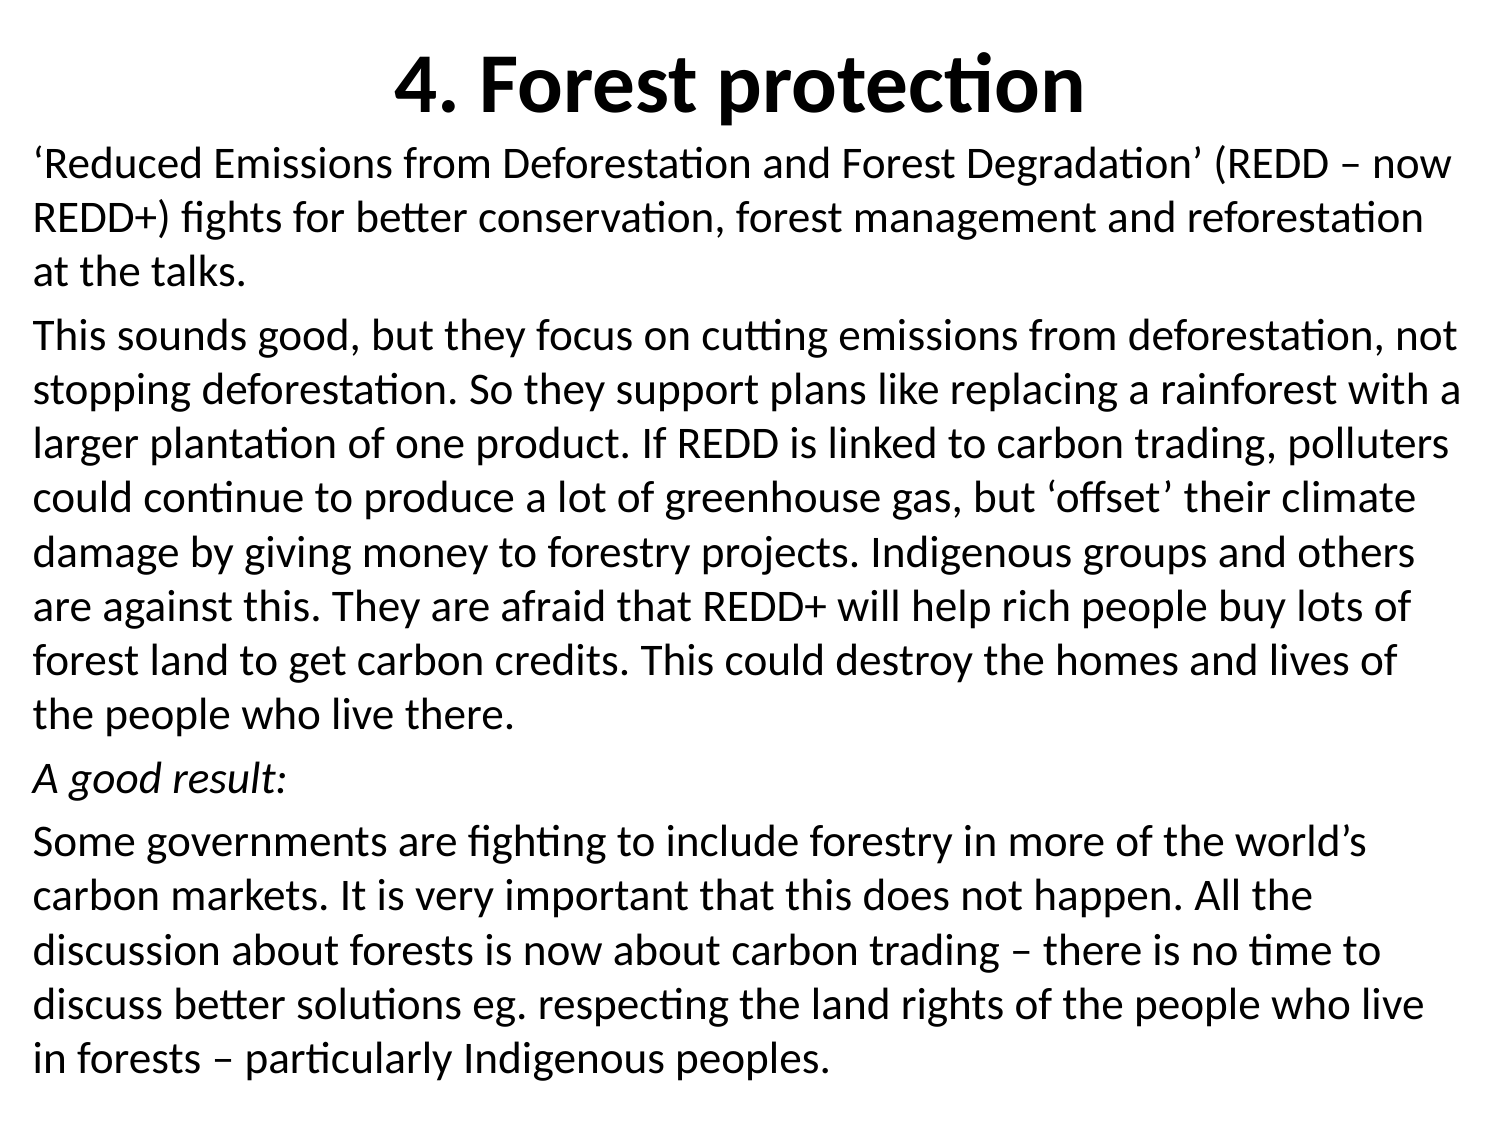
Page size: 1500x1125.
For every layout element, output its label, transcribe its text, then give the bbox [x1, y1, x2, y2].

title 4. Forest protection [75, 19, 1425, 125]
list ‘Reduced Emissions from Deforestation and Forest Degradation’ (REDD – now REDD+) fights for better conservation, forest management and reforestation at the talks. This sounds good, but they focus on cutting emissions from deforestation, not stopping deforestation. So they support plans like replacing a rainforest with a larger plantation of one product. If REDD is linked to carbon trading, polluters could continue to produce a lot of greenhouse gas, but ‘offset’ their climate damage by giving money to forestry projects. Indigenous groups and others are against this. They are afraid that REDD+ will help rich people buy lots of forest land to get carbon credits. This could destroy the homes and lives of the people who live there. A good result: Some governments are fighting to include forestry in more of the world’s carbon markets. It is very important that this does not happen. All the discussion about forests is now about carbon trading – there is no time to discuss better solutions eg. respecting the land rights of the people who live in forests – particularly Indigenous peoples. [17, 125, 1483, 1094]
